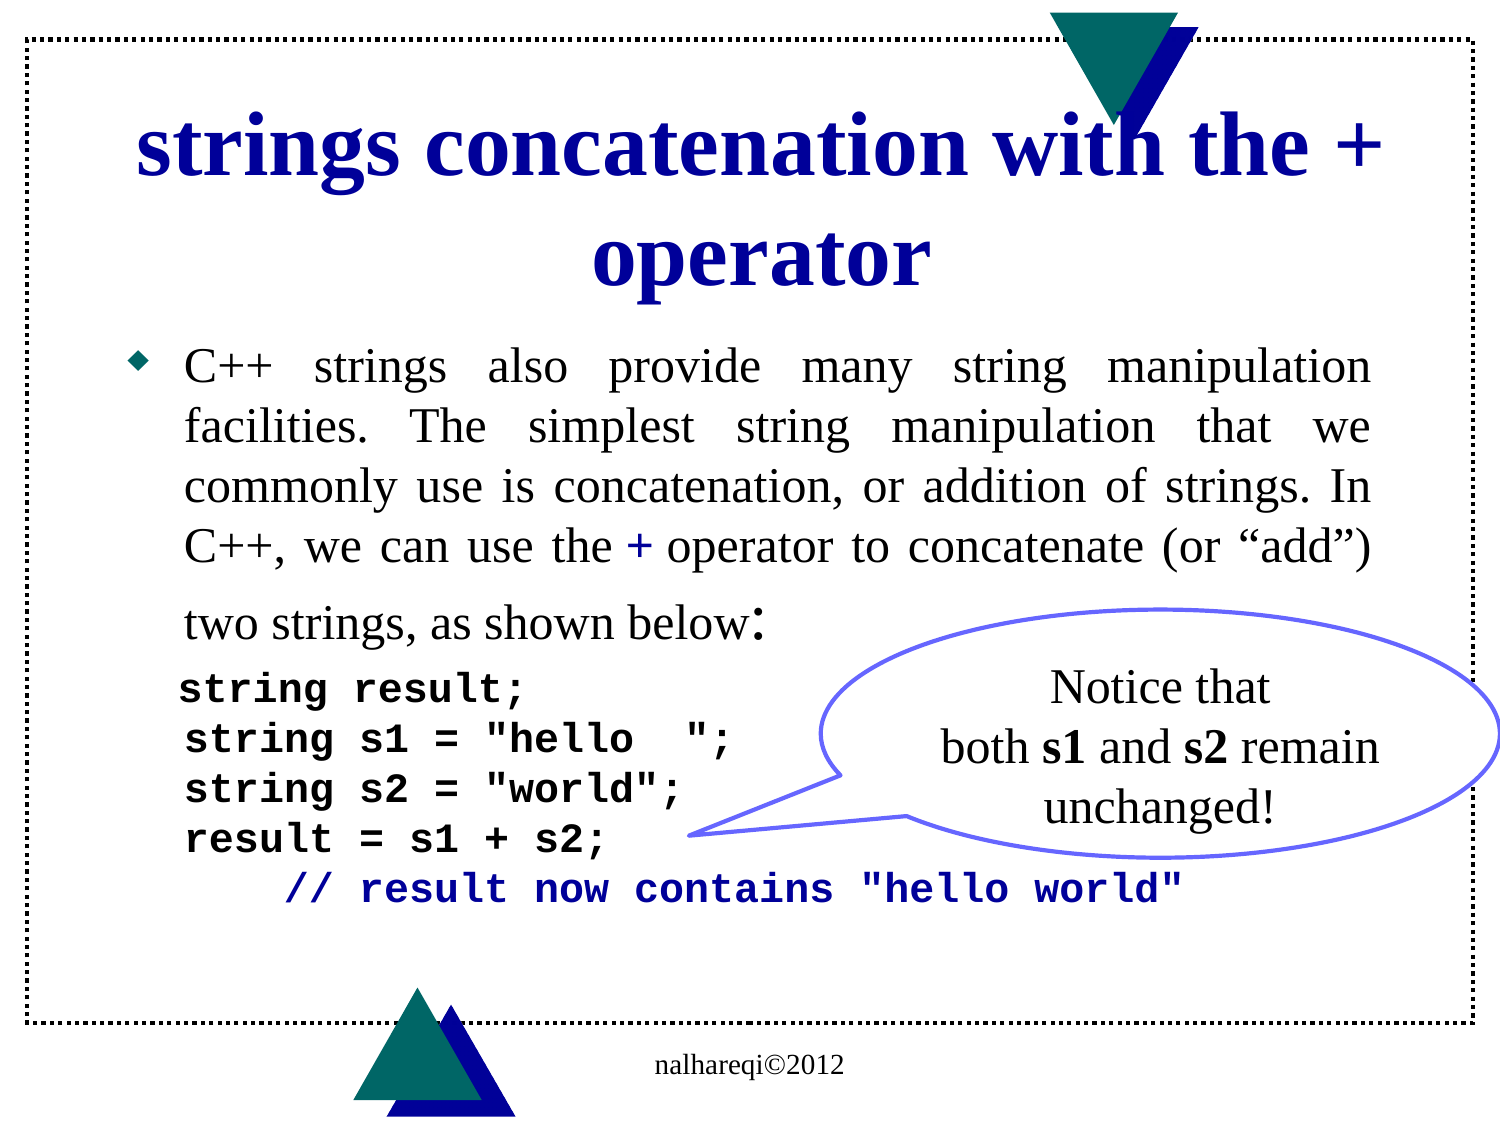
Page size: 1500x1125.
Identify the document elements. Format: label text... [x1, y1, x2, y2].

list C++ strings also provide many string manipulation facilities. The simplest string manipulation that we commonly use is concatenation, or addition of strings. In C++, we can use the + operator to concatenate (or “add”) two strings, as shown below: string result; string s1 = "hello "; string s2 = "world"; result = s1 + s2; // result now contains "hello world" [112, 324, 1388, 1001]
text_box Notice that both s1 and s2 remain unchanged! [686, 607, 1500, 860]
title strings concatenation with the + operator [112, 99, 1412, 288]
footer nalhareqi©2012 [512, 1024, 988, 1101]
